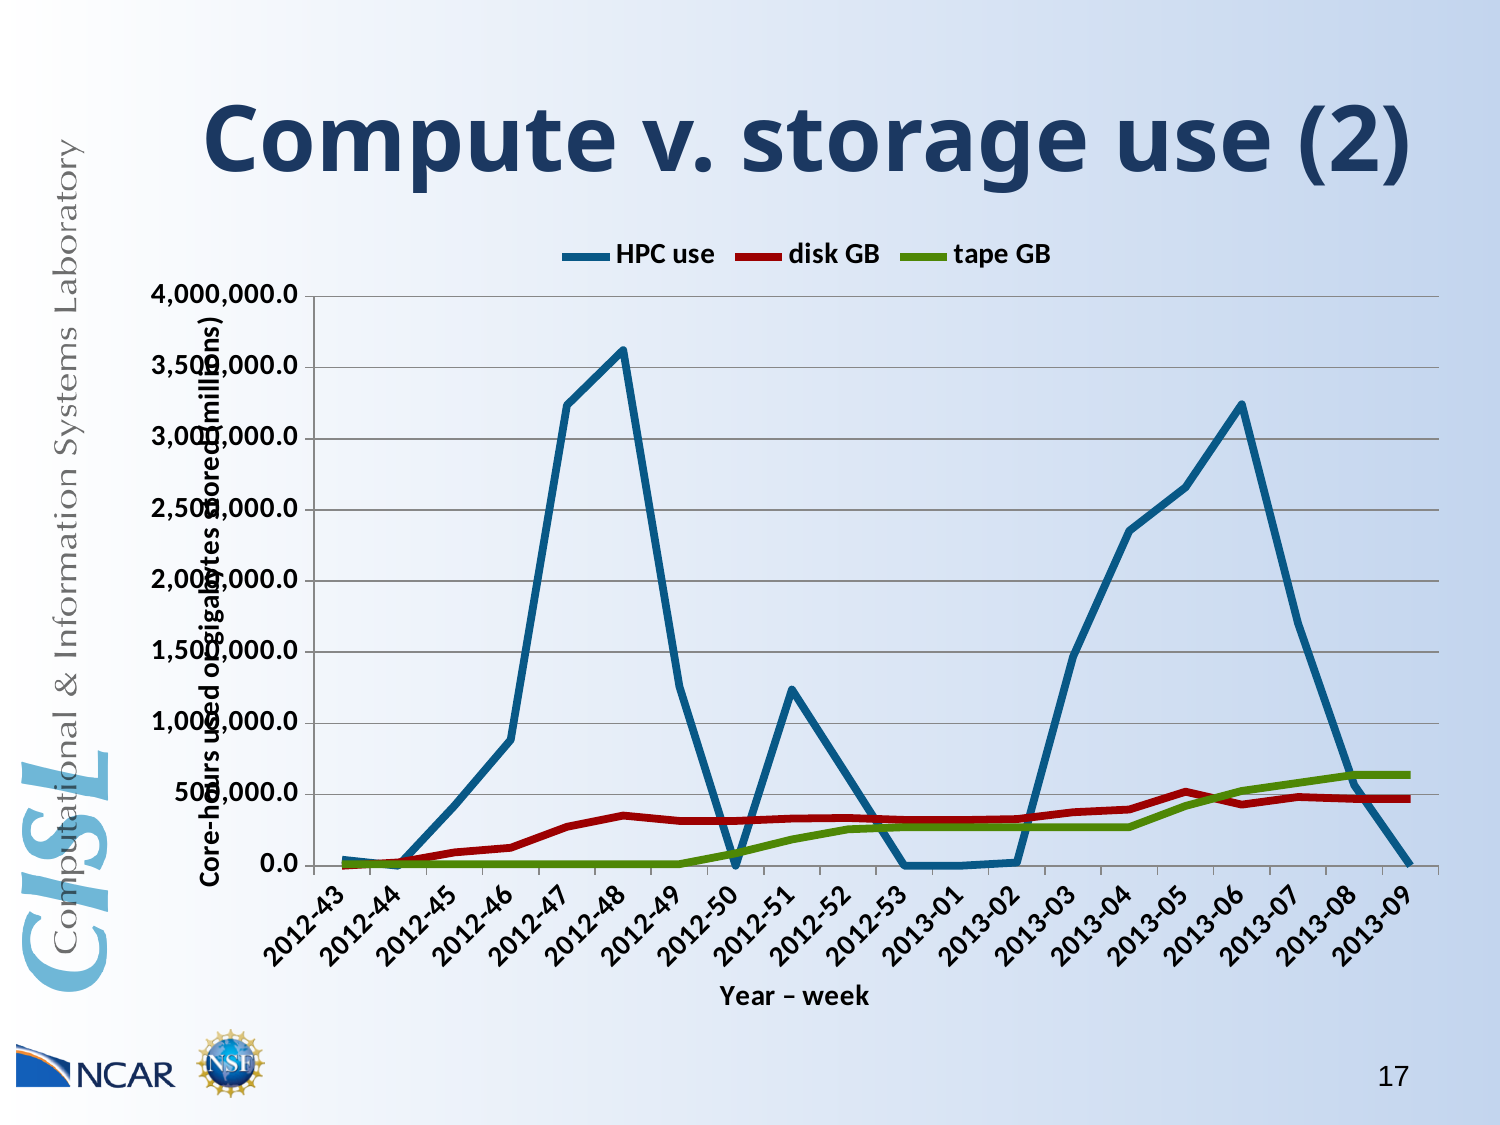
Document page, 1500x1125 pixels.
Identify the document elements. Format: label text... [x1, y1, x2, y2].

picture [16, 112, 134, 1012]
picture [196, 1028, 265, 1098]
title Compute v. storage use (2) [150, 44, 1463, 224]
slide_number 17 [1074, 1032, 1426, 1101]
picture [16, 1039, 180, 1090]
chart [150, 224, 1463, 1023]
